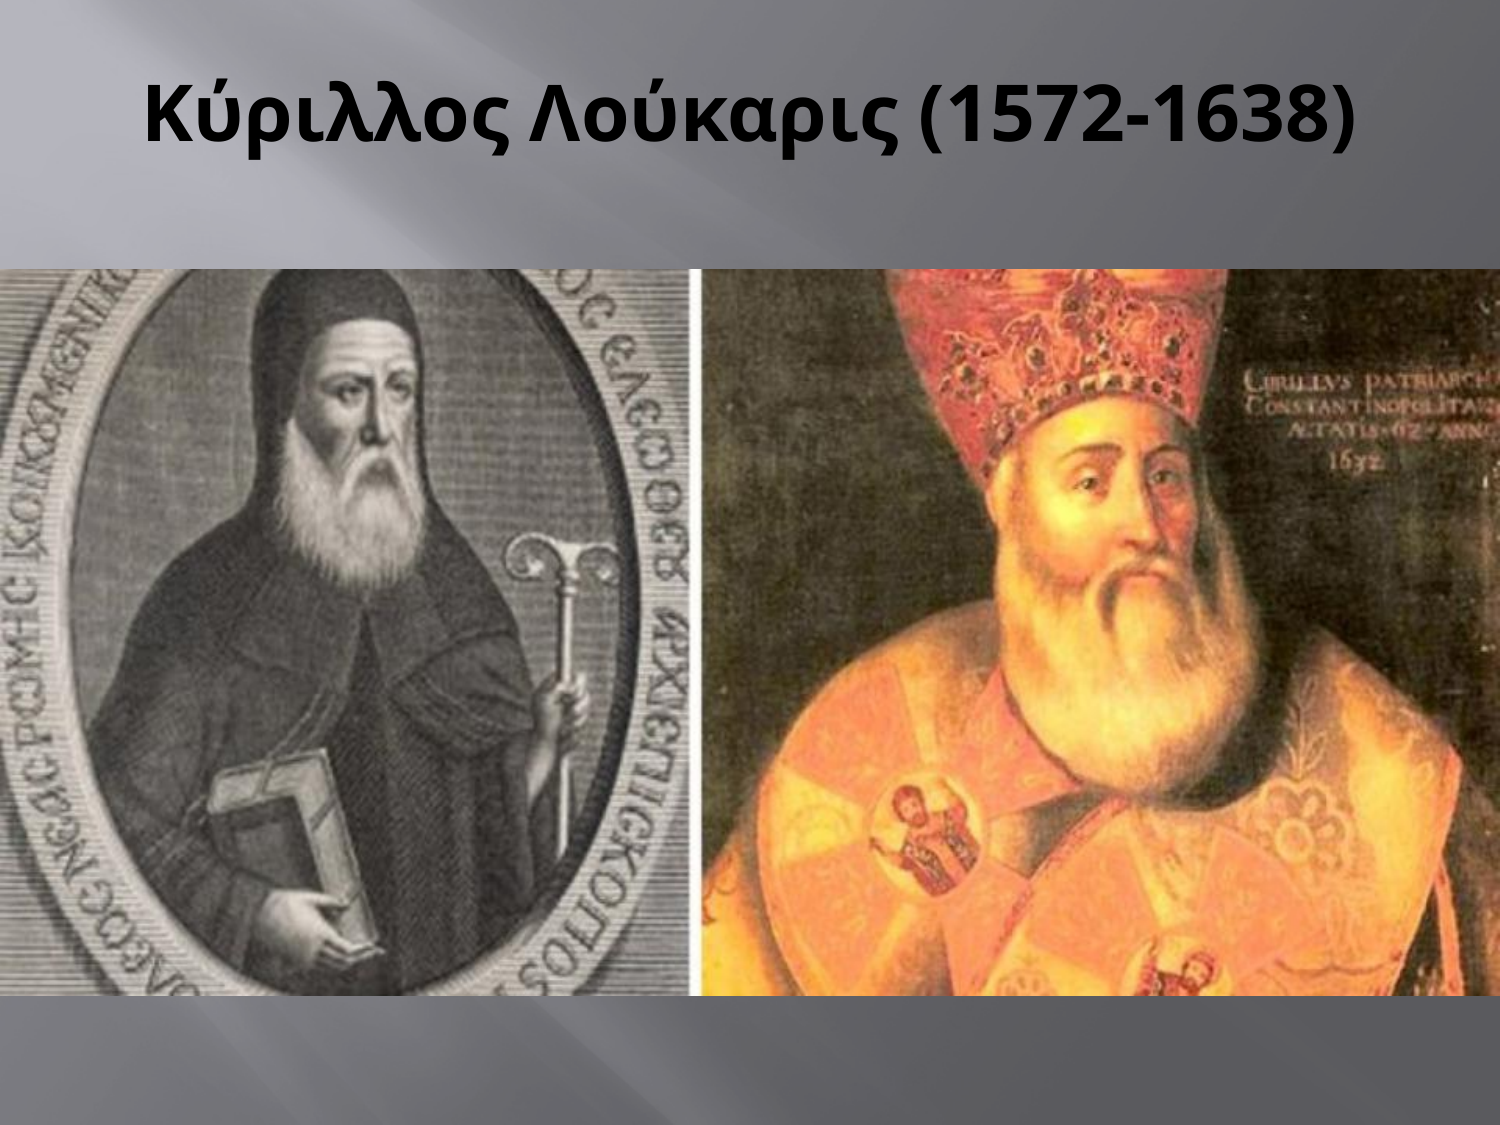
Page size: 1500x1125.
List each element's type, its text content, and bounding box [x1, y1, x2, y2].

title Κύριλλος Λούκαρις (1572-1638) [75, 45, 1425, 176]
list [0, 269, 1500, 997]
